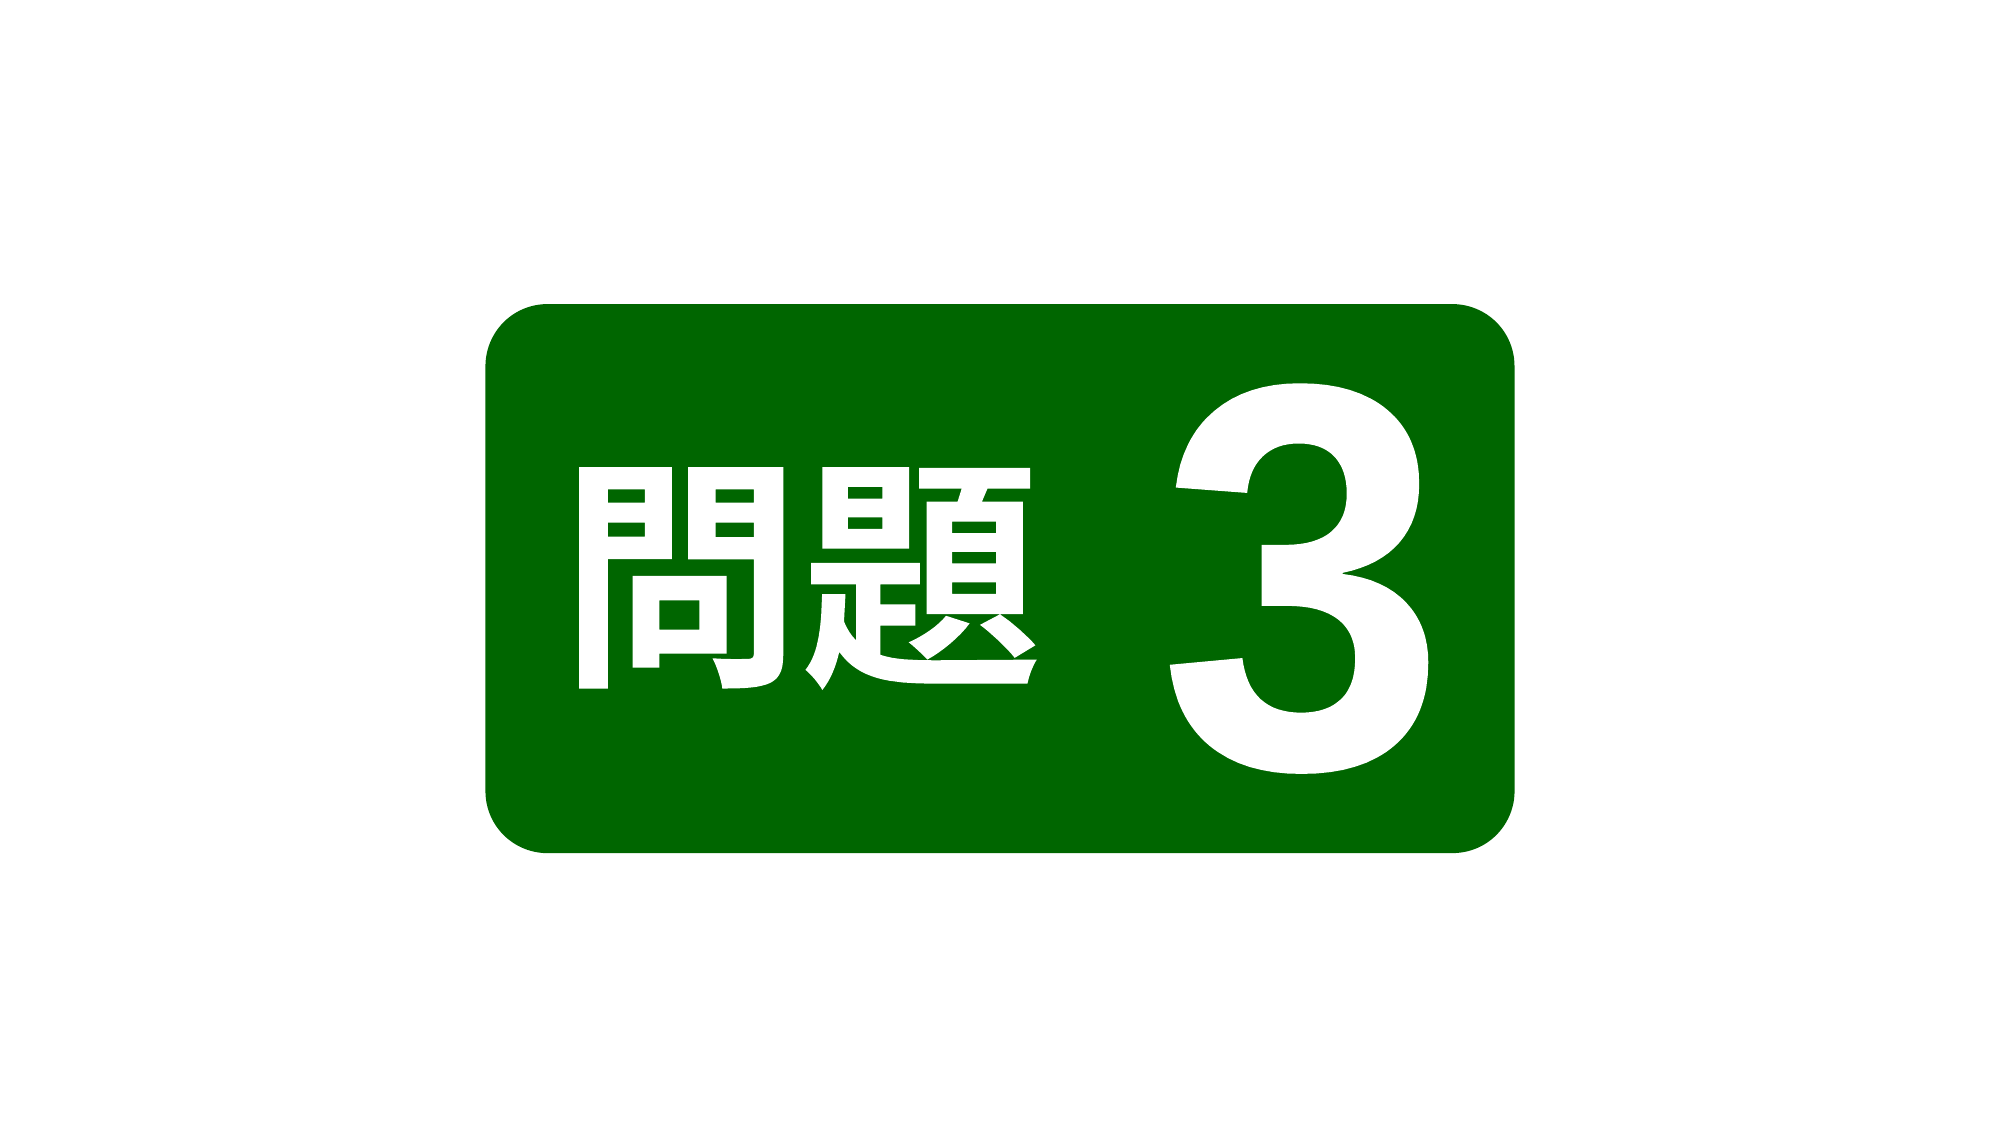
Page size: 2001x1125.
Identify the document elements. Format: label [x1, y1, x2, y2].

text_box [485, 303, 1515, 854]
